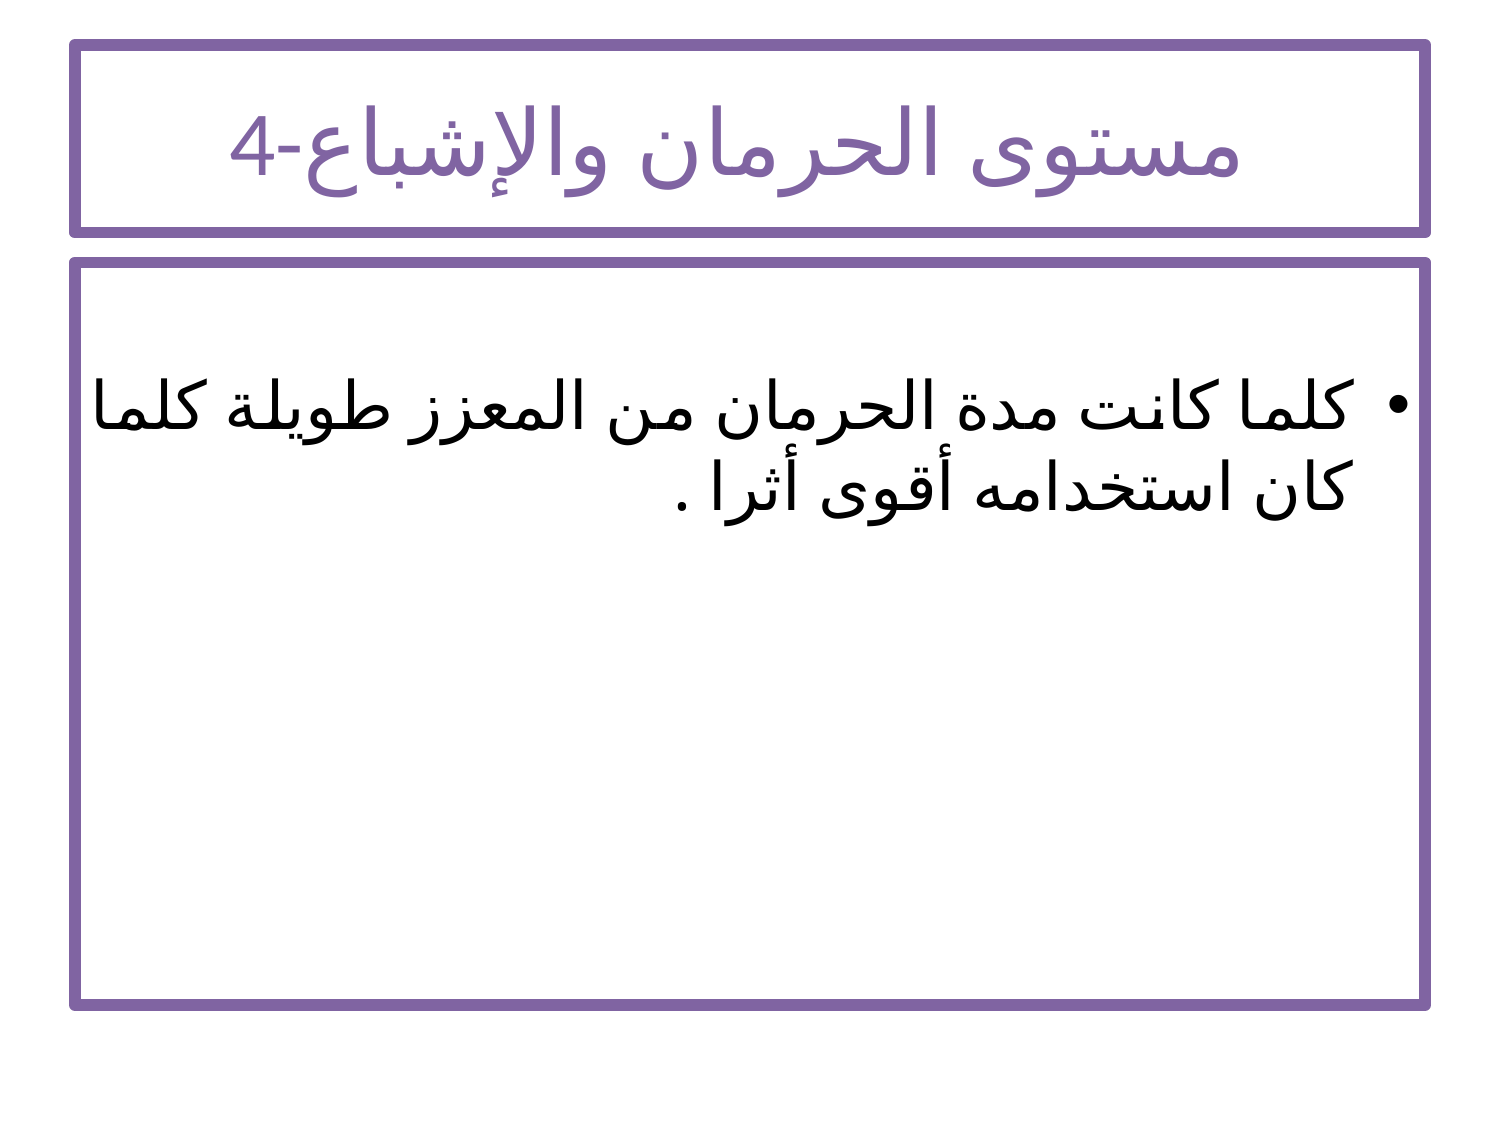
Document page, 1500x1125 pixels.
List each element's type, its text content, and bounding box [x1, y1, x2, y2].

title 4-مستوى الحرمان والإشباع [75, 45, 1425, 233]
list كلما كانت مدة الحرمان من المعزز طويلة كلما كان استخدامه أقوى أثرا . [75, 262, 1425, 1005]
